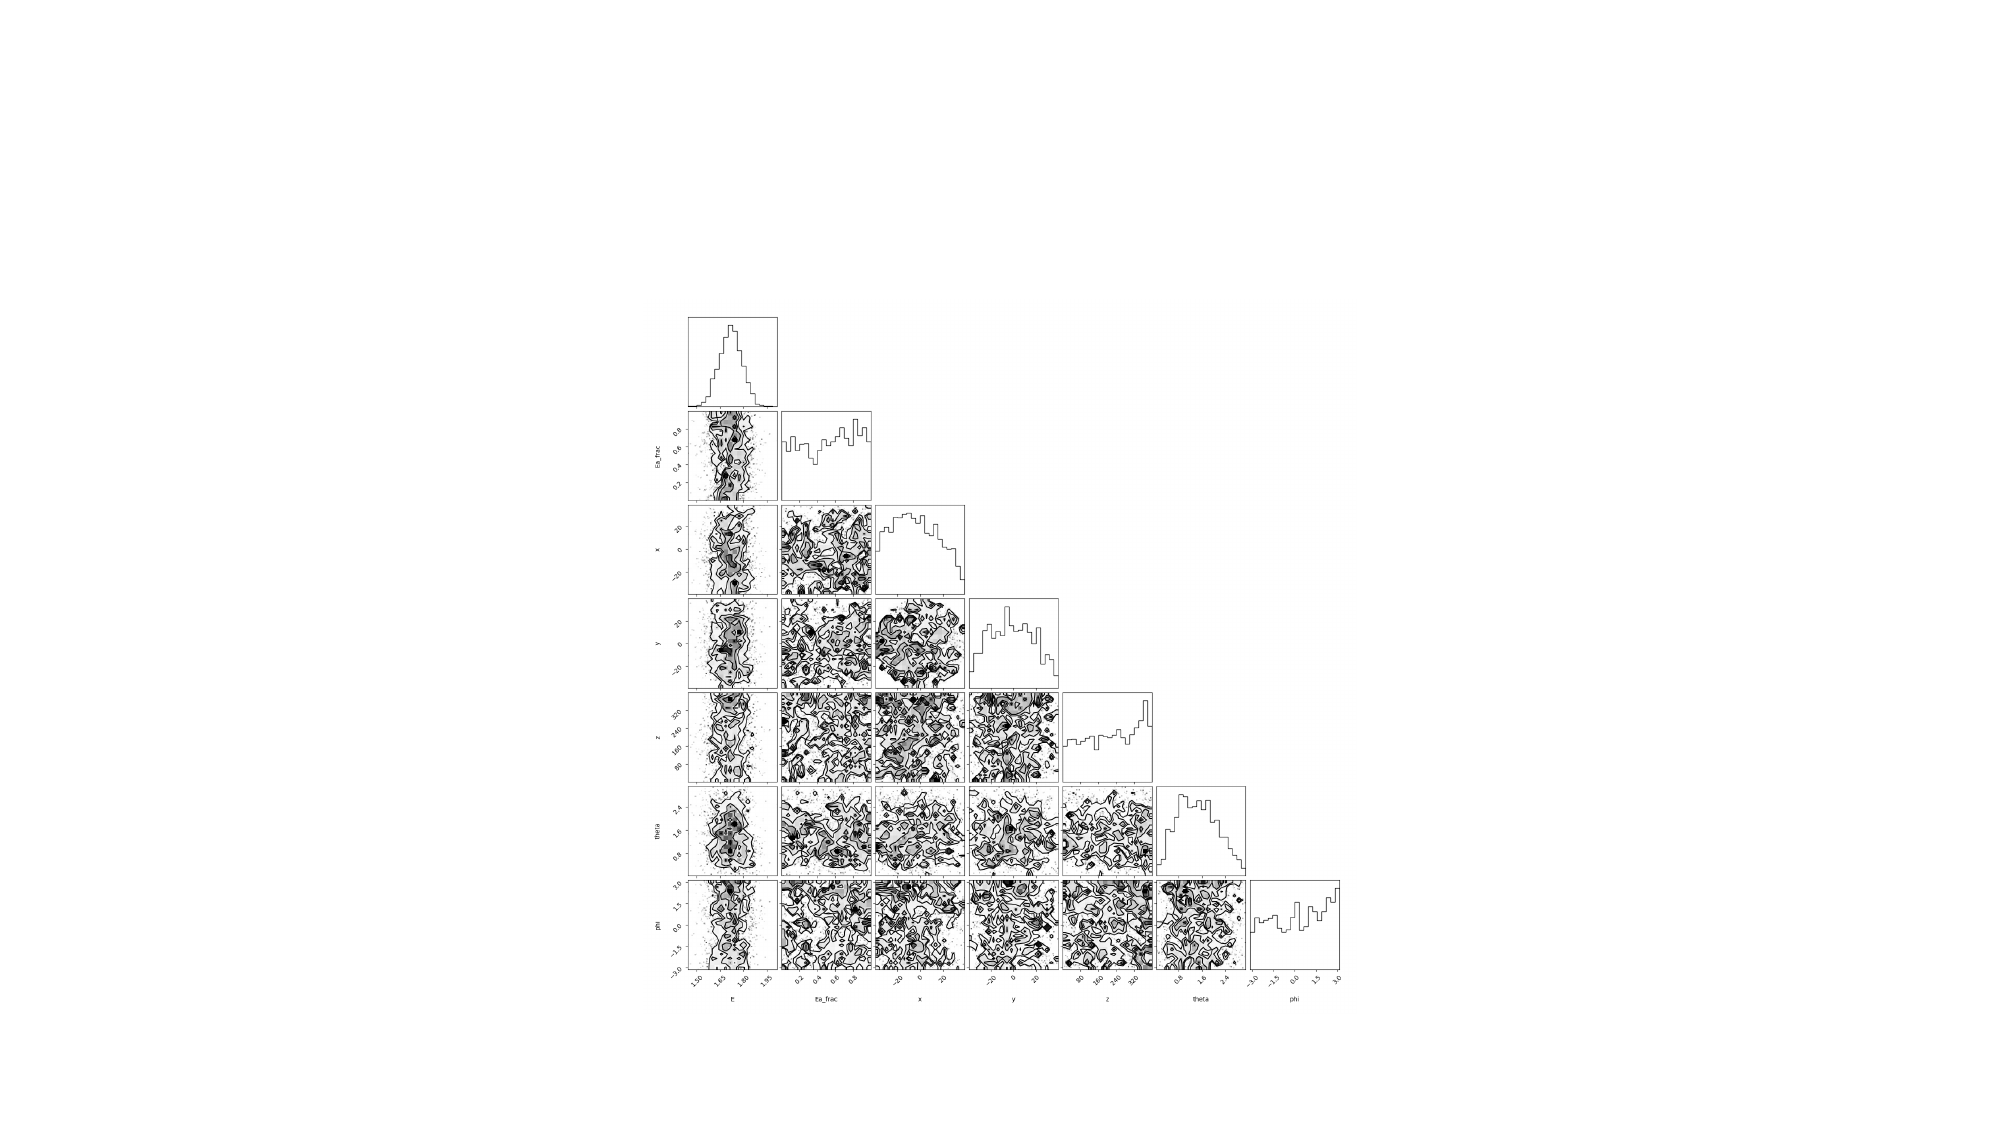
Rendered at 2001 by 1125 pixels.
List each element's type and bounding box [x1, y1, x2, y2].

list [643, 299, 1357, 1014]
